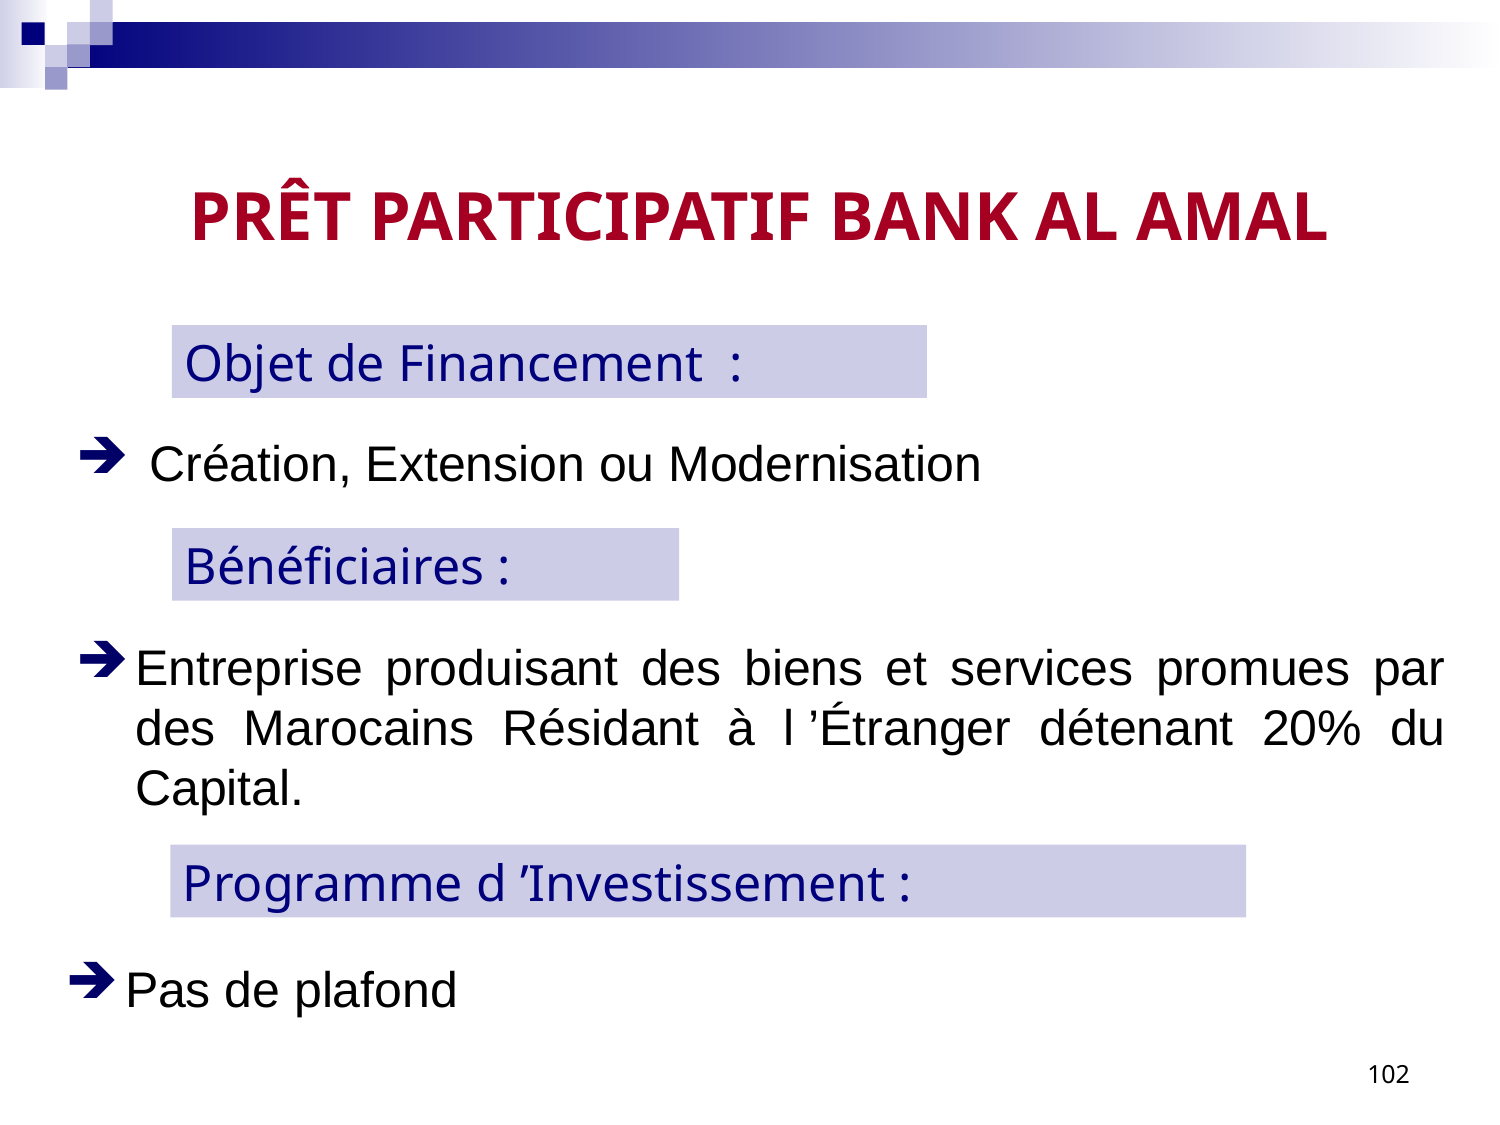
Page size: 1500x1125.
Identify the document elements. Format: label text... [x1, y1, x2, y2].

text_box Création, Extension ou Modernisation [63, 425, 1459, 498]
text_box Programme d ’Investissement : [170, 844, 1247, 918]
text_box Pas de plafond [53, 950, 1449, 1024]
slide_number 102 [1074, 1025, 1425, 1100]
text_box Objet de Financement : [171, 325, 927, 398]
title PRÊT PARTICIPATIF BANK AL AMAL [85, 101, 1436, 327]
text_box Entreprise produisant des biens et services promues par des Marocains Résidant à l ’Étranger détenant 20% du Capital. [63, 628, 1459, 822]
text_box Bénéficiaires : [172, 528, 680, 601]
